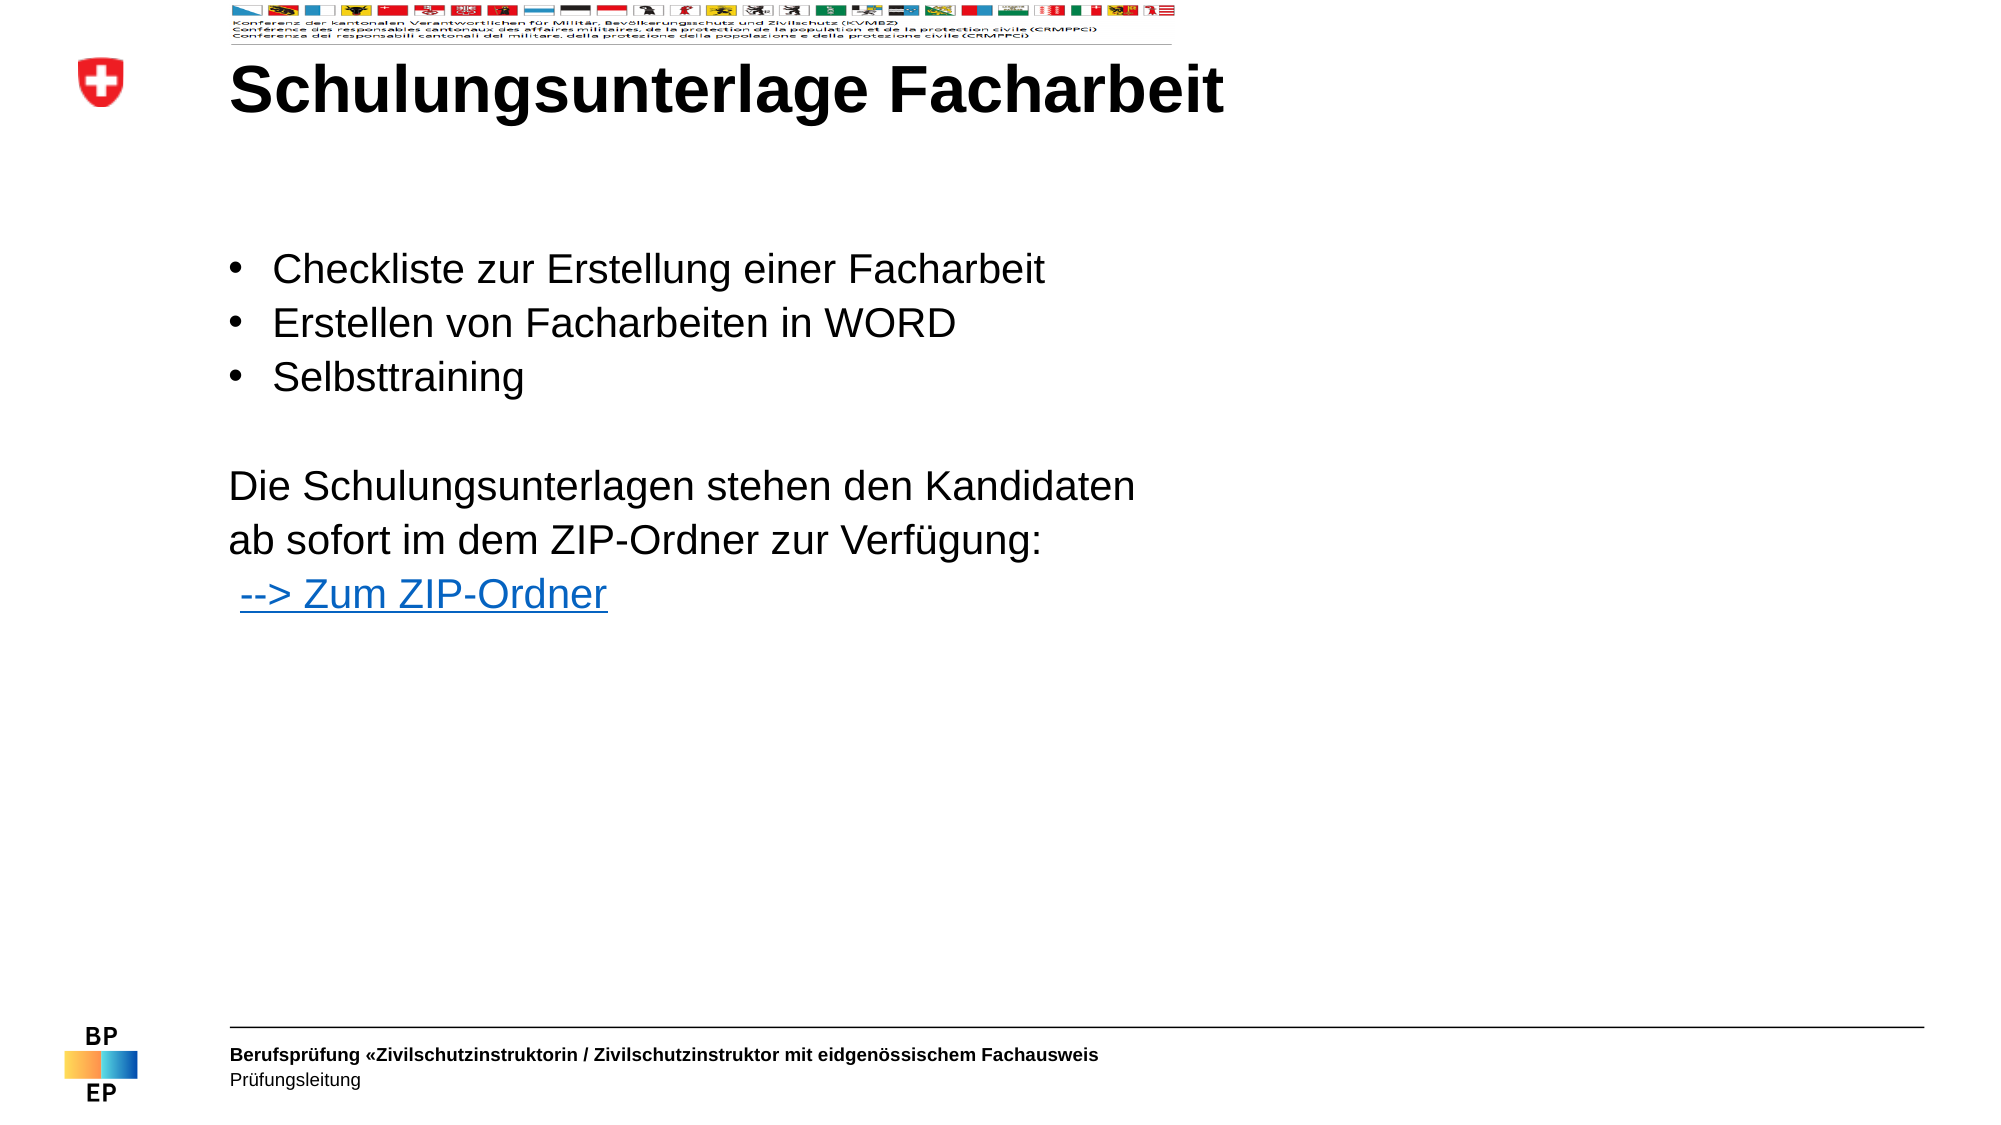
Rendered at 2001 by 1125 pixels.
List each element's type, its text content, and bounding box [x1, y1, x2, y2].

picture [229, 4, 1175, 46]
picture [61, 1021, 140, 1106]
list Checkliste zur Erstellung einer Facharbeit Erstellen von Facharbeiten in WORD Selbsttraining Die Schulungsunterlagen stehen den Kandidaten ab sofort im dem ZIP-Ordner zur Verfügung: --> Zum ZIP-Ordner [228, 237, 1922, 981]
footer Berufsprüfung «Zivilschutzinstruktorin / Zivilschutzinstruktor mit eidgenössischem Fachausweis Prüfungsleitung [229, 1040, 1177, 1088]
title Schulungsunterlage Facharbeit [229, 50, 1922, 199]
